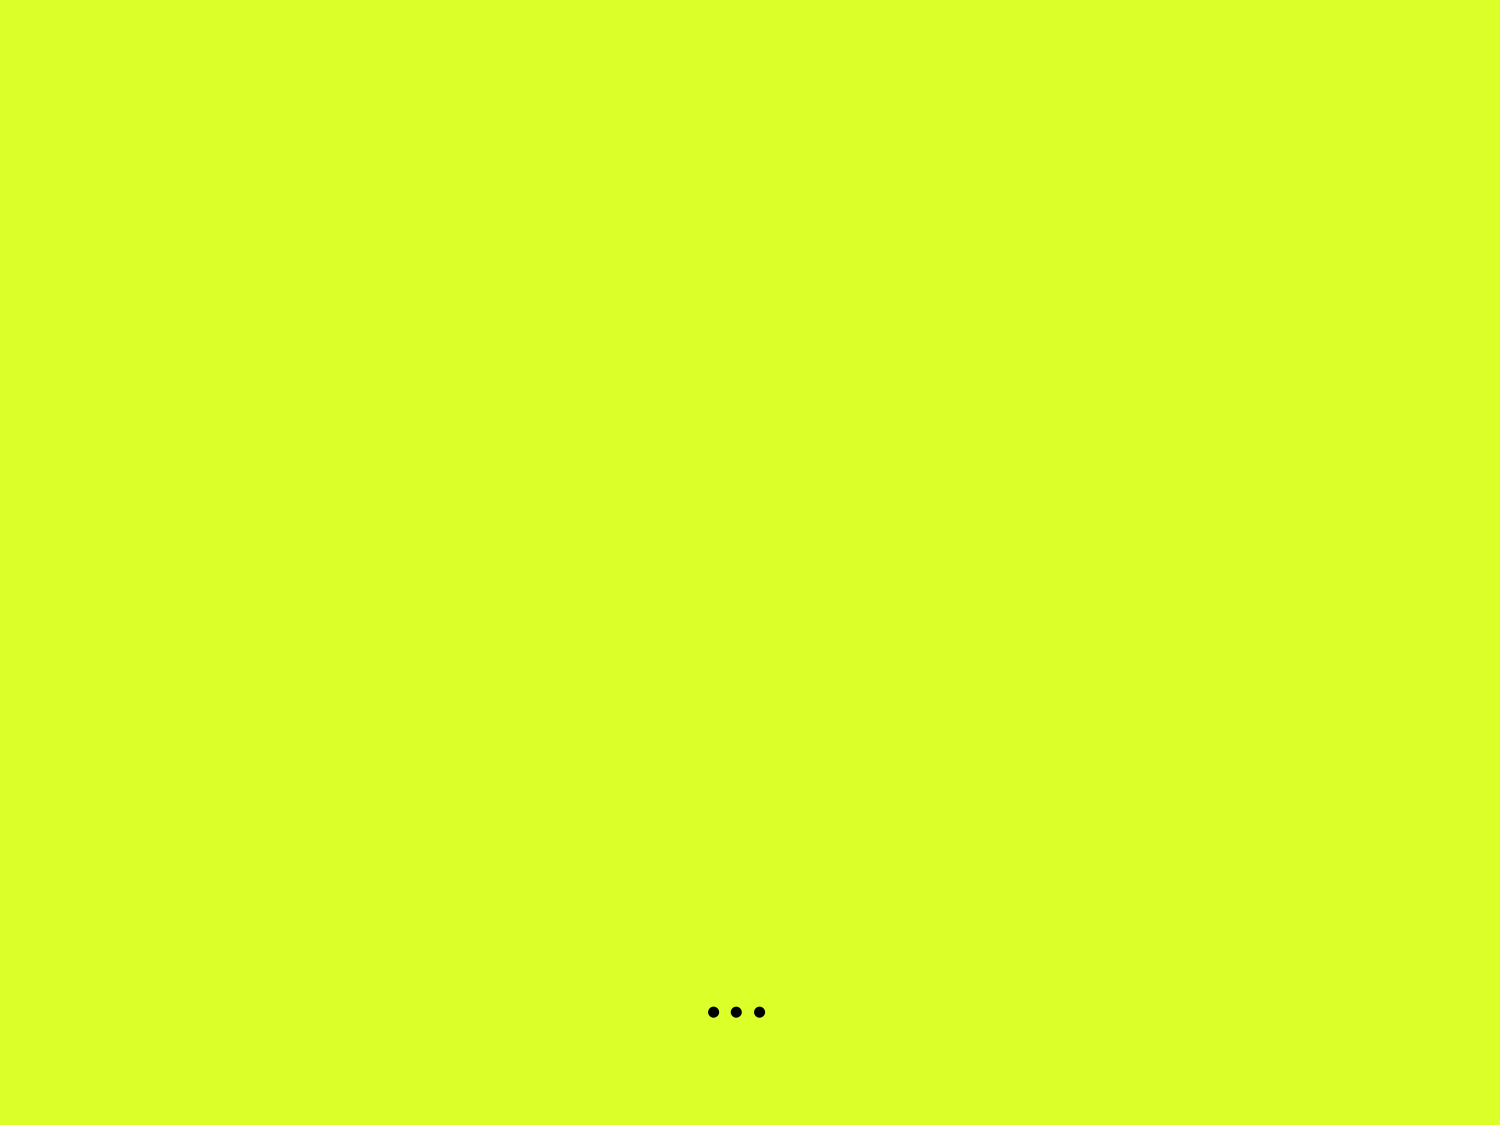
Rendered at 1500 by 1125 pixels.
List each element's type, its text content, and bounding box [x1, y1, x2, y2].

title … [62, 887, 1413, 1075]
